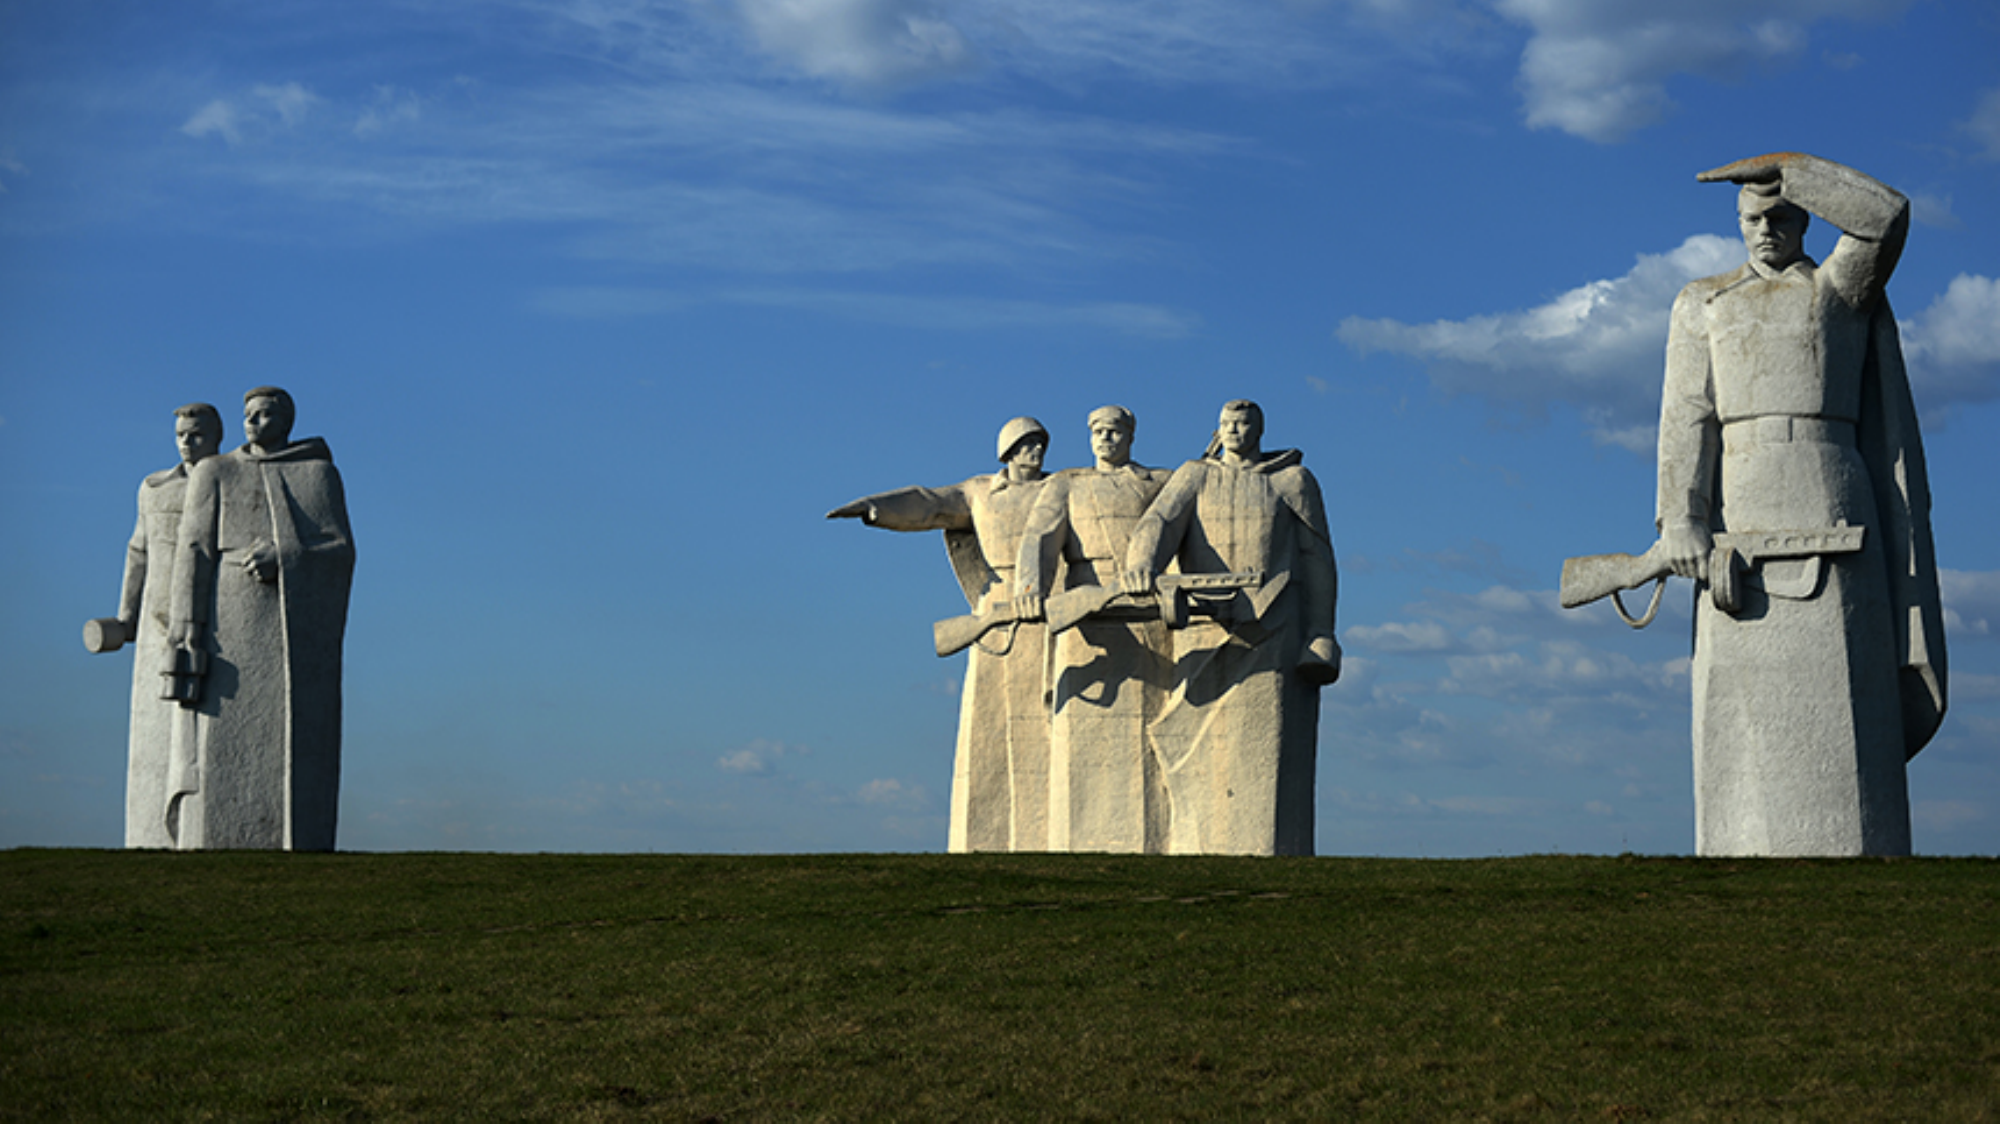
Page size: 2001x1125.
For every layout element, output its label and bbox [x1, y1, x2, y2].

list [0, 0, 2000, 1124]
